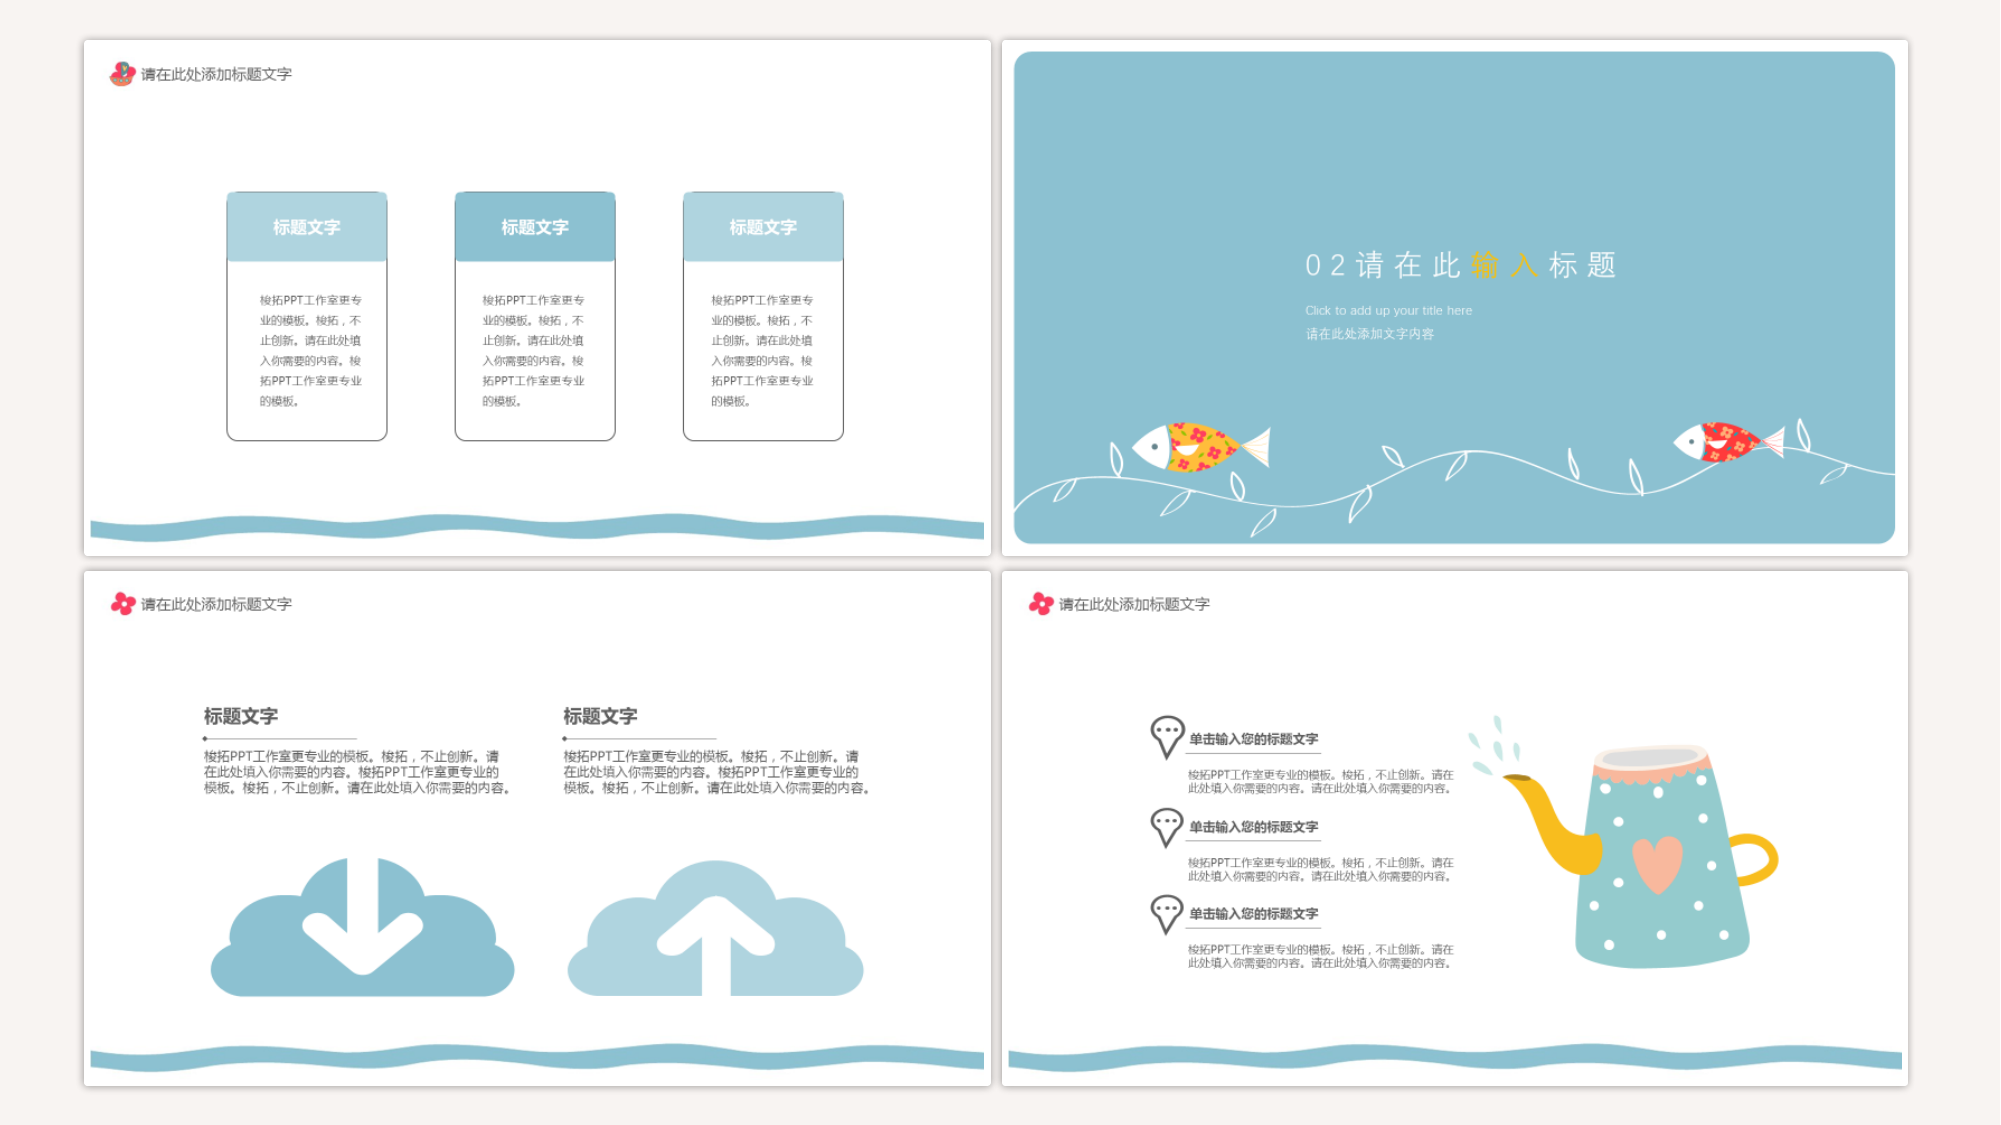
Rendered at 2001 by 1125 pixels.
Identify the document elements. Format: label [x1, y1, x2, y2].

picture [90, 46, 985, 550]
picture [1008, 576, 1903, 1080]
picture [1008, 46, 1903, 550]
picture [90, 576, 985, 1080]
